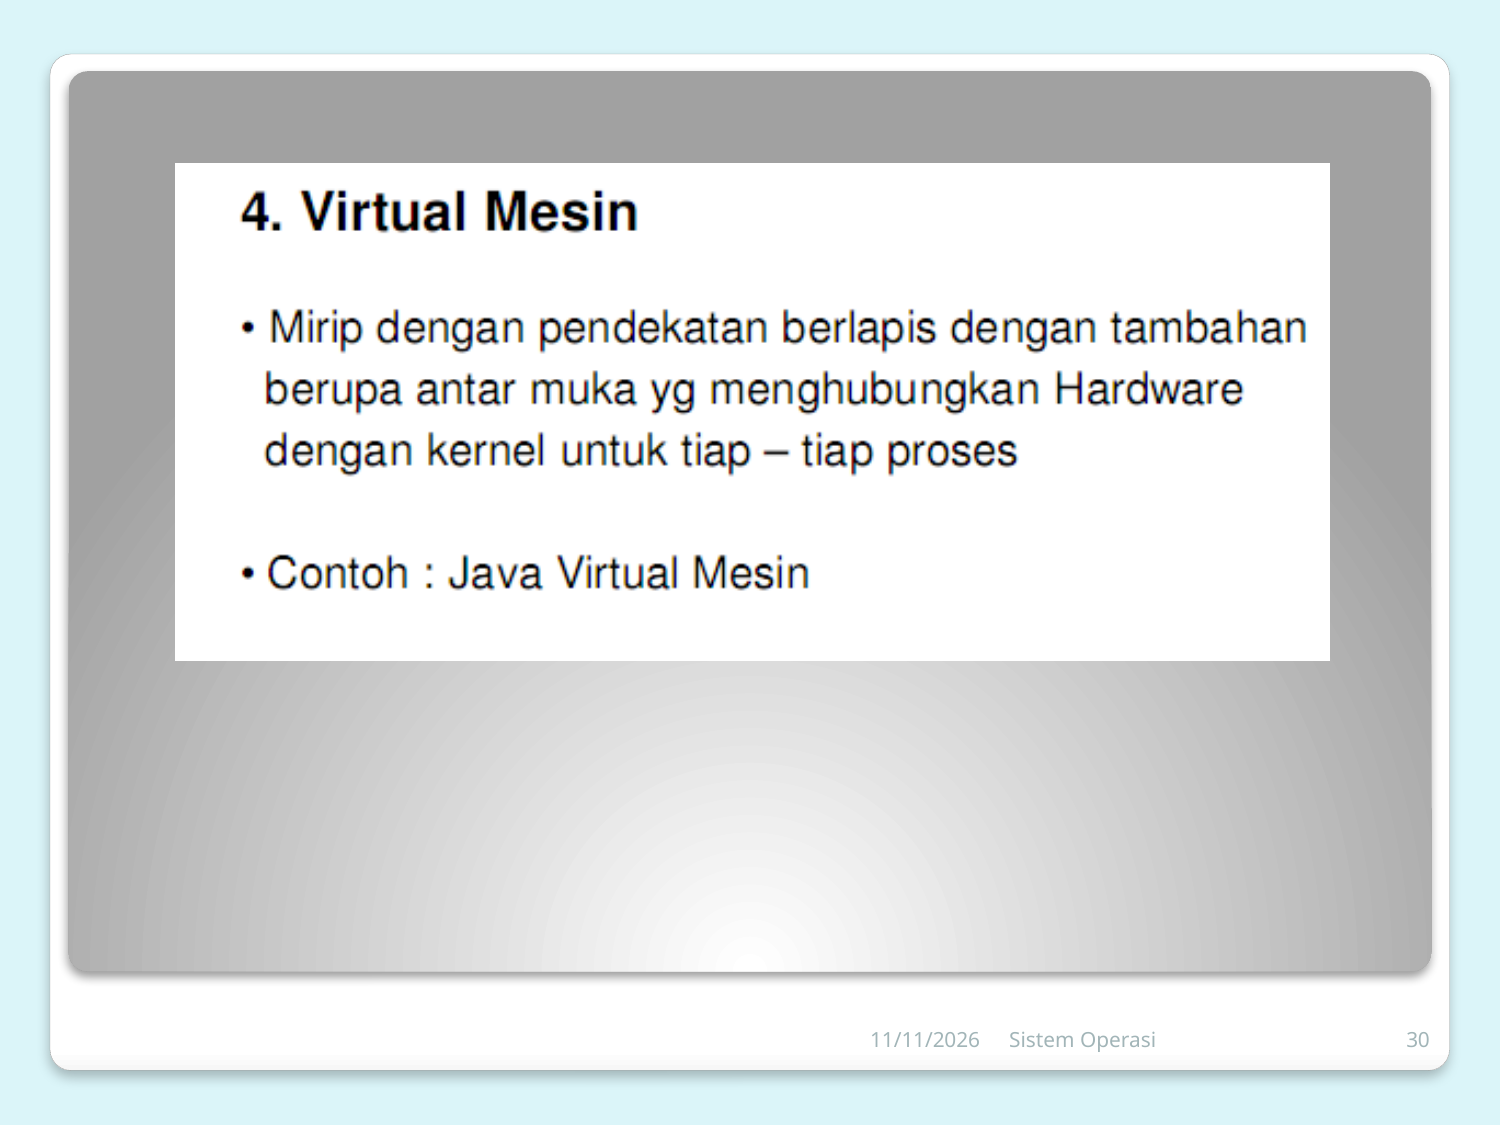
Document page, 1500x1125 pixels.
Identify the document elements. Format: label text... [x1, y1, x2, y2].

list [175, 163, 1330, 662]
footer Sistem Operasi [994, 1002, 1370, 1063]
slide_number 30 [1370, 1002, 1445, 1063]
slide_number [619, 1002, 994, 1063]
